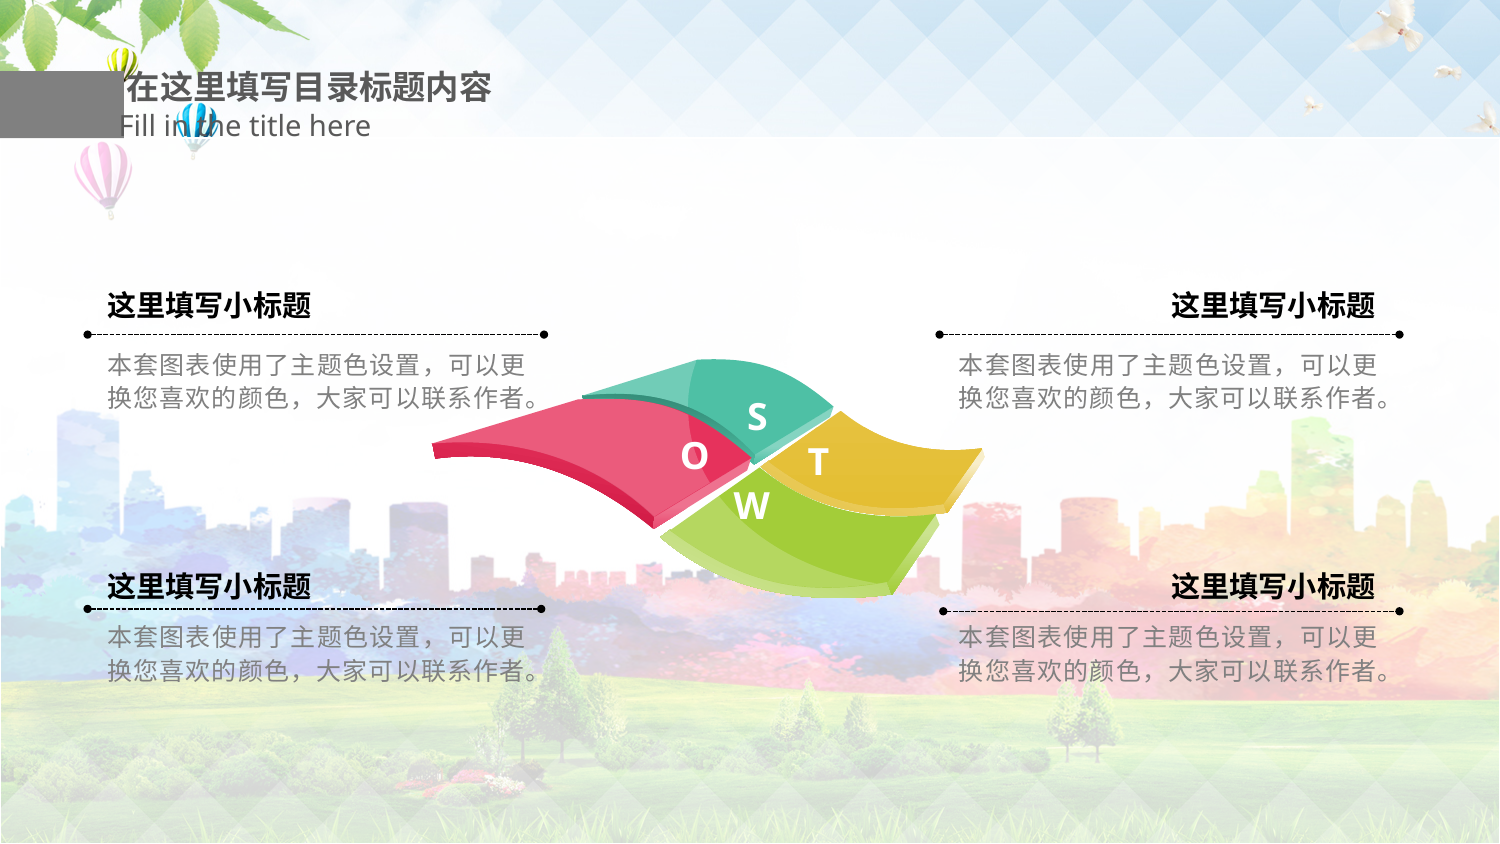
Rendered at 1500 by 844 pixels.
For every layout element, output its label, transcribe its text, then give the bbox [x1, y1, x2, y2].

text_box Fill in the title here [103, 99, 387, 150]
text_box 本套图表使用了主题色设置，可以更换您喜欢的颜色，大家可以联系作者。 [944, 346, 1393, 421]
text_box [429, 398, 752, 530]
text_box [581, 358, 834, 422]
text_box 这里填写小标题 [1156, 560, 1400, 610]
text_box [0, 70, 112, 139]
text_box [666, 466, 940, 611]
text_box 本套图表使用了主题色设置，可以更换您喜欢的颜色，大家可以联系作者。 [944, 623, 1393, 693]
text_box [765, 410, 986, 527]
text_box 在这里填写目录标题内容 [112, 59, 538, 114]
text_box 这里填写小标题 [1156, 280, 1400, 330]
text_box 这里填写小标题 [92, 560, 336, 608]
text_box 这里填写小标题 [92, 280, 336, 330]
text_box 本套图表使用了主题色设置，可以更换您喜欢的颜色，大家可以联系作者。 [92, 345, 542, 421]
text_box 本套图表使用了主题色设置，可以更换您喜欢的颜色，大家可以联系作者。 [92, 617, 542, 693]
picture [0, 0, 1500, 137]
